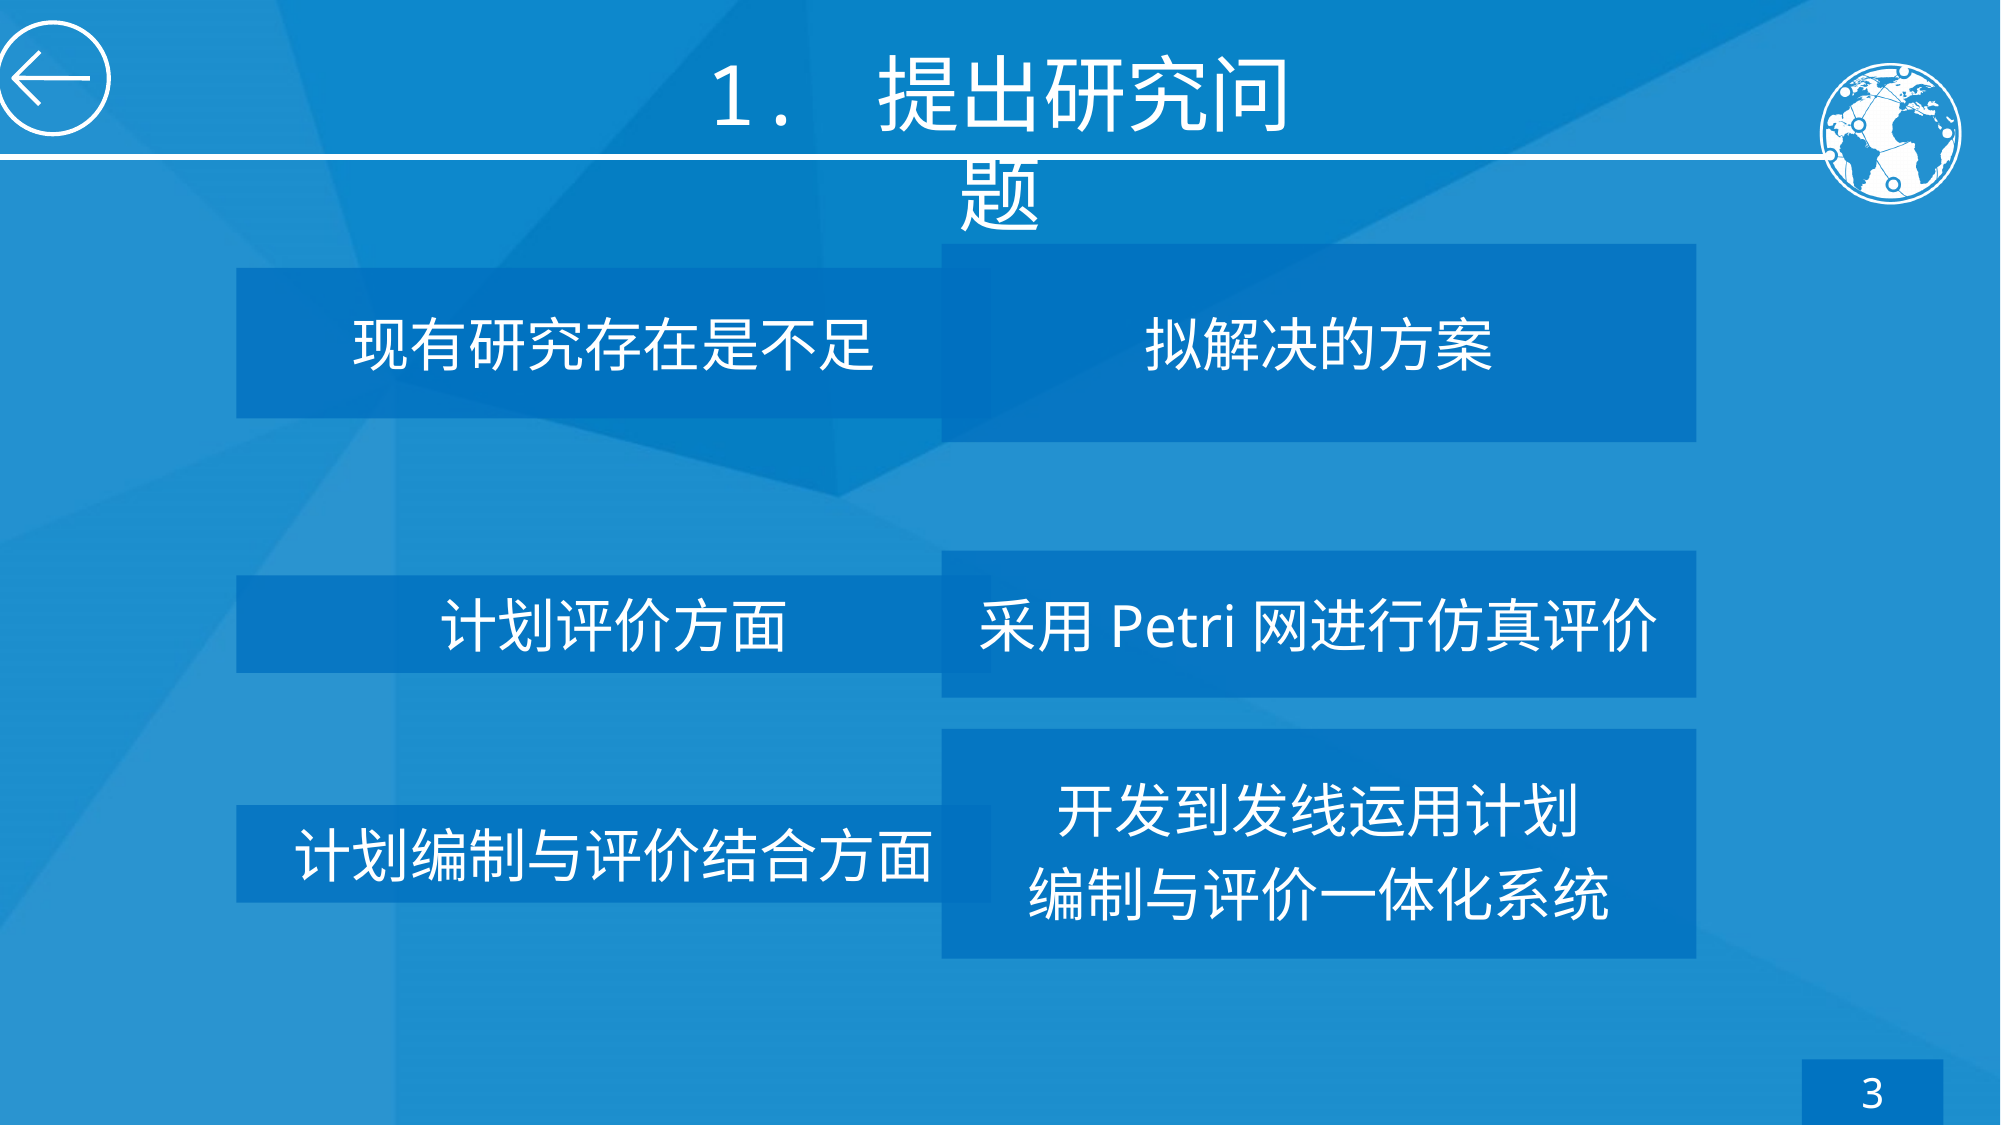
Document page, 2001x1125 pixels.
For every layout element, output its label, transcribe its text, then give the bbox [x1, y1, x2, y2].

text_box 1. 提出研究问题 [663, 35, 1337, 141]
text_box [0, 20, 111, 137]
picture [0, 25, 106, 132]
text_box 计划评价方面 [235, 574, 941, 674]
text_box 拟解决的方案 [941, 243, 1697, 443]
text_box 开发到发线运用计划 编制与评价一体化系统 [941, 728, 1697, 960]
text_box 现有研究存在是不足 [235, 267, 941, 419]
picture [0, 0, 2001, 1125]
text_box 计划编制与评价结合方面 [235, 804, 941, 904]
text_box 采用Petri网进行仿真评价 [941, 549, 1697, 699]
text_box 3 [1801, 1059, 1944, 1125]
